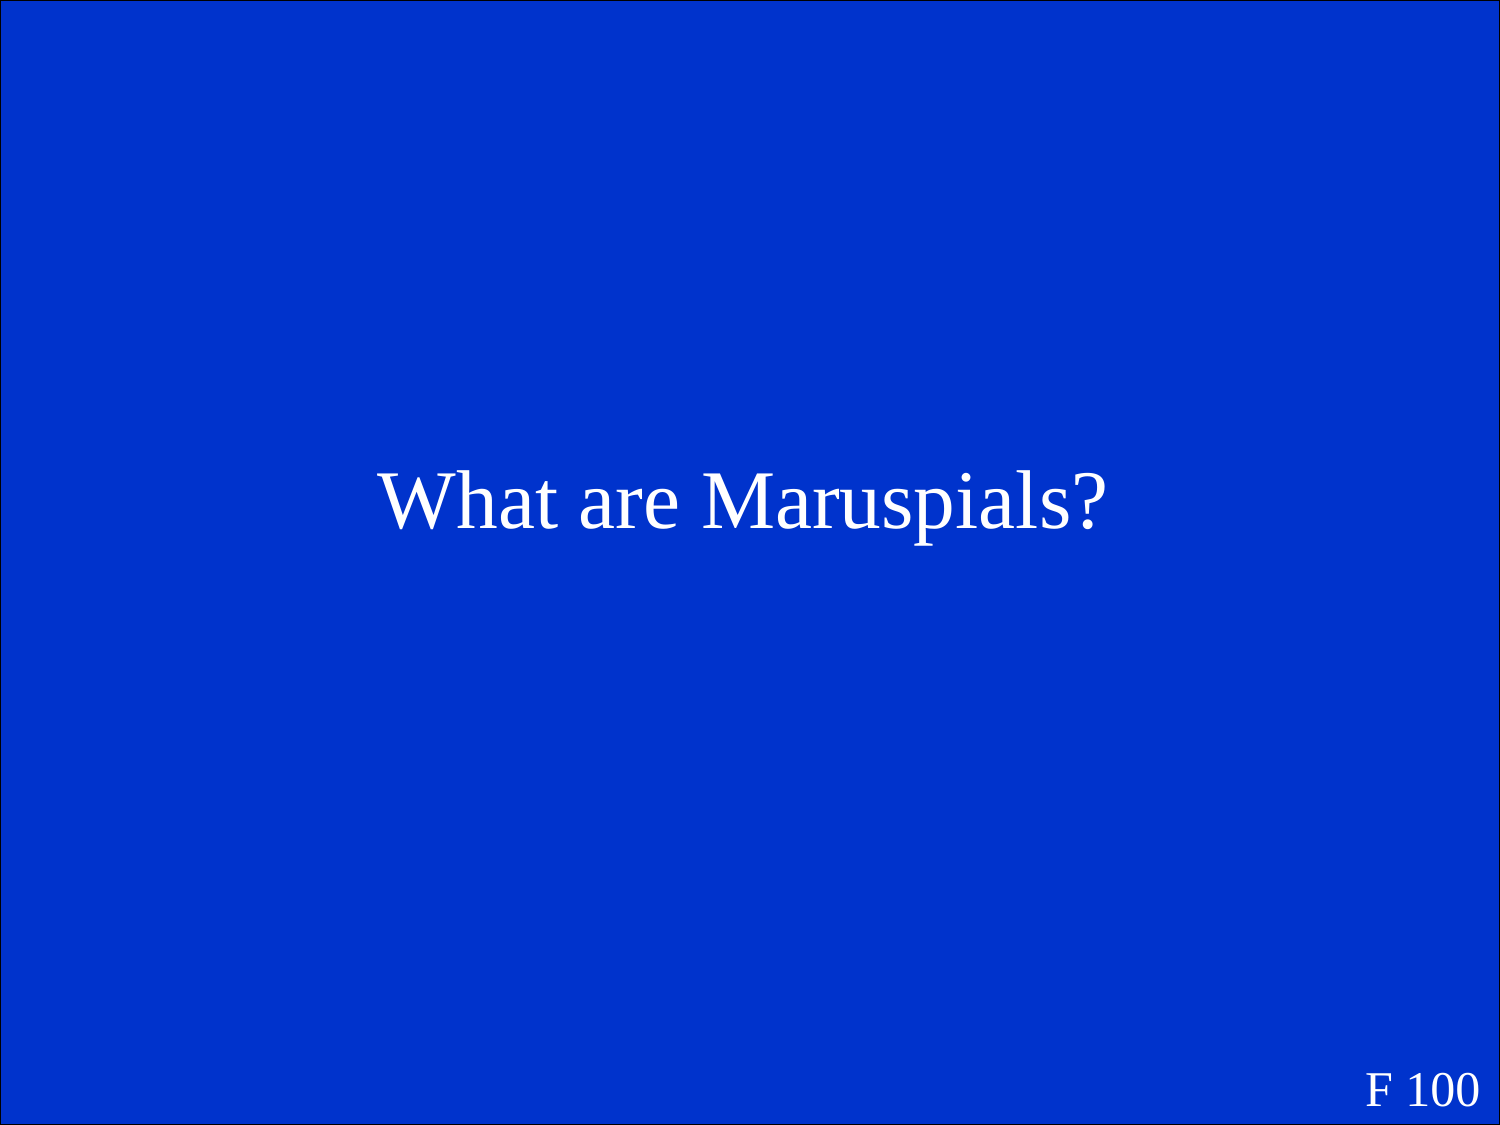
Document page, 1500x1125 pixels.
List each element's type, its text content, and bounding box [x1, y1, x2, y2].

text_box [0, 0, 1500, 1125]
text_box F 100 [1350, 1049, 1496, 1125]
text_box What are Maruspials? [224, 437, 1263, 553]
